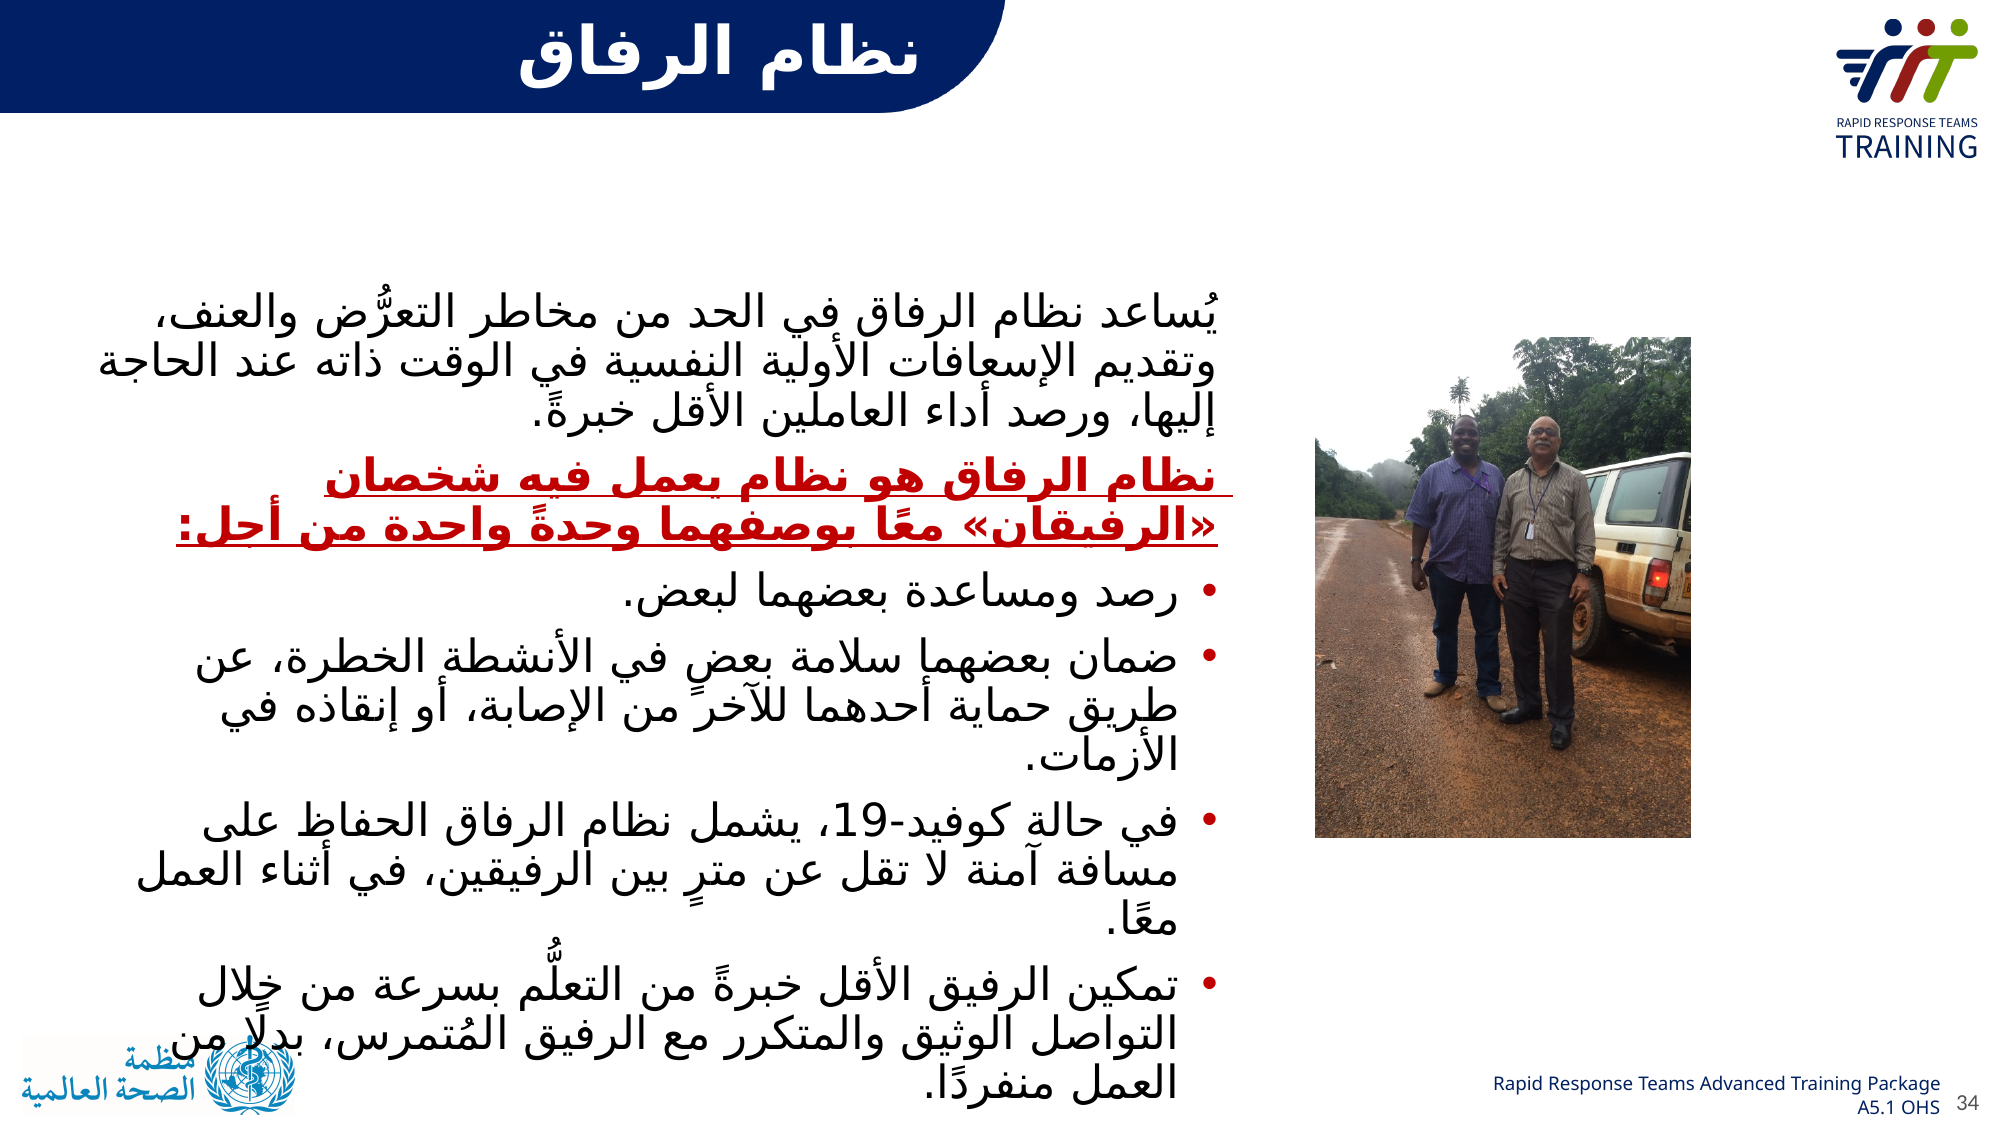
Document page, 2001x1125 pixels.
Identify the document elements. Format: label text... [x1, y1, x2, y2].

slide_number 34 [1882, 1037, 1930, 1092]
picture [0, 0, 1006, 113]
title نظام الرفاق [0, 0, 931, 107]
list يُساعد نظام الرفاق في الحد من مخاطر التعرُّض والعنف، وتقديم الإسعافات الأولية النفسية في الوقت ذاته عند الحاجة إليها، ورصد أداء العاملين الأقل خبرةً. نظام الرفاق هو نظام يعمل فيه شخصان «الرفيقان» معًا بوصفهما وحدةً واحدة من أجل: رصد ومساعدة بعضهما لبعض. ضمان بعضهما سلامة بعضٍ في الأنشطة الخطرة، عن طريق حماية أحدهما للآخر من الإصابة، أو إنقاذه في الأزمات. في حالة كوفيد-19، يشمل نظام الرفاق الحفاظ على مسافة آمنة لا تقل عن مترٍ بين الرفيقين، في أثناء العمل معًا. تمكين الرفيق الأقل خبرةً من التعلُّم بسرعة من خلال التواصل الوثيق والمتكرر مع الرفيق المُتمرس، بدلًا من العمل منفردًا. [82, 280, 1226, 1125]
picture [22, 1035, 82, 1115]
picture [1835, 19, 1978, 167]
picture [1315, 337, 1692, 838]
